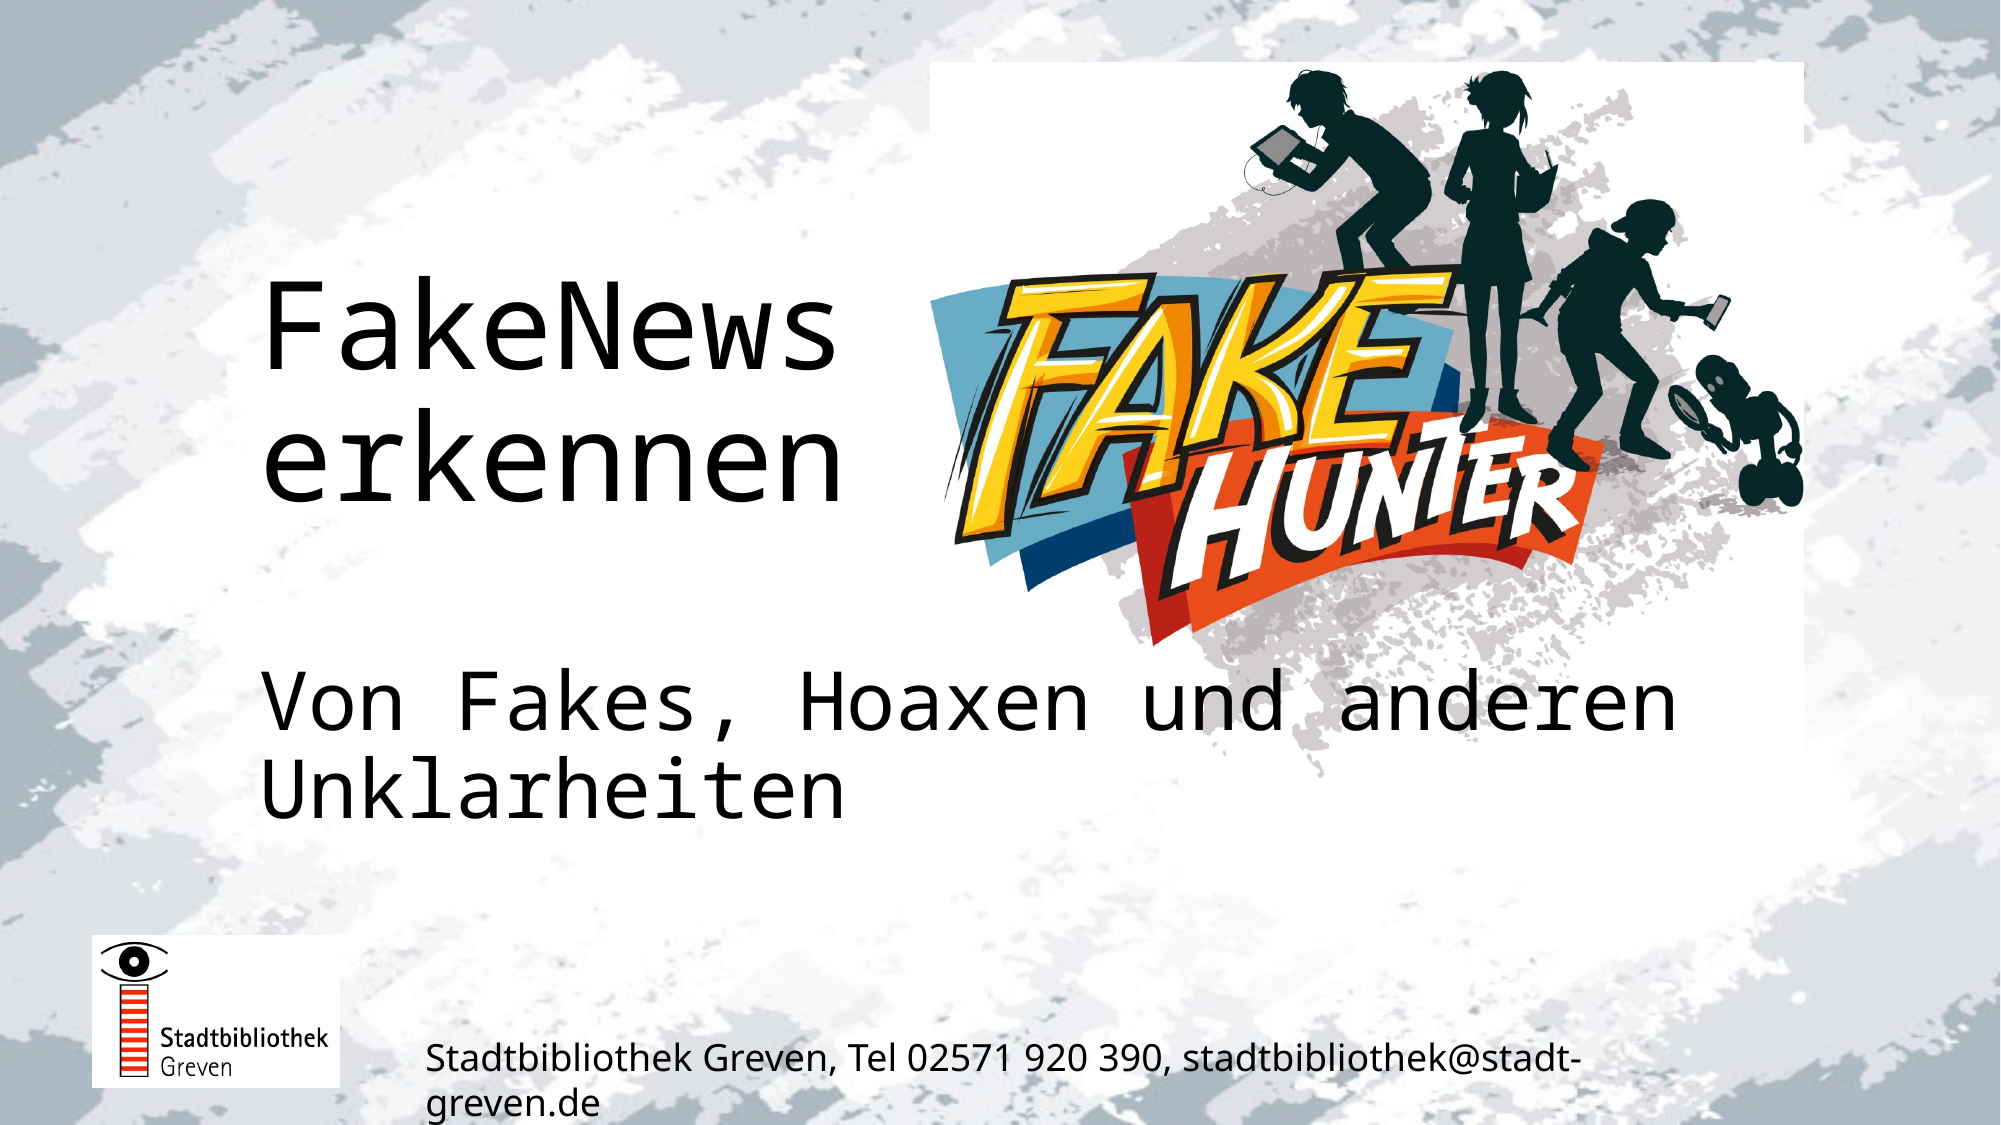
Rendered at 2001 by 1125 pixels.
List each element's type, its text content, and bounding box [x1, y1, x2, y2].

text_box Stadtbibliothek Greven, Tel 02571 920 390, stadtbibliothek@stadt-greven.de [410, 1026, 1733, 1125]
picture [0, 0, 2001, 1125]
title FakeNews erkennen Von Fakes, Hoaxen und anderen Unklarheiten [244, 249, 1745, 992]
